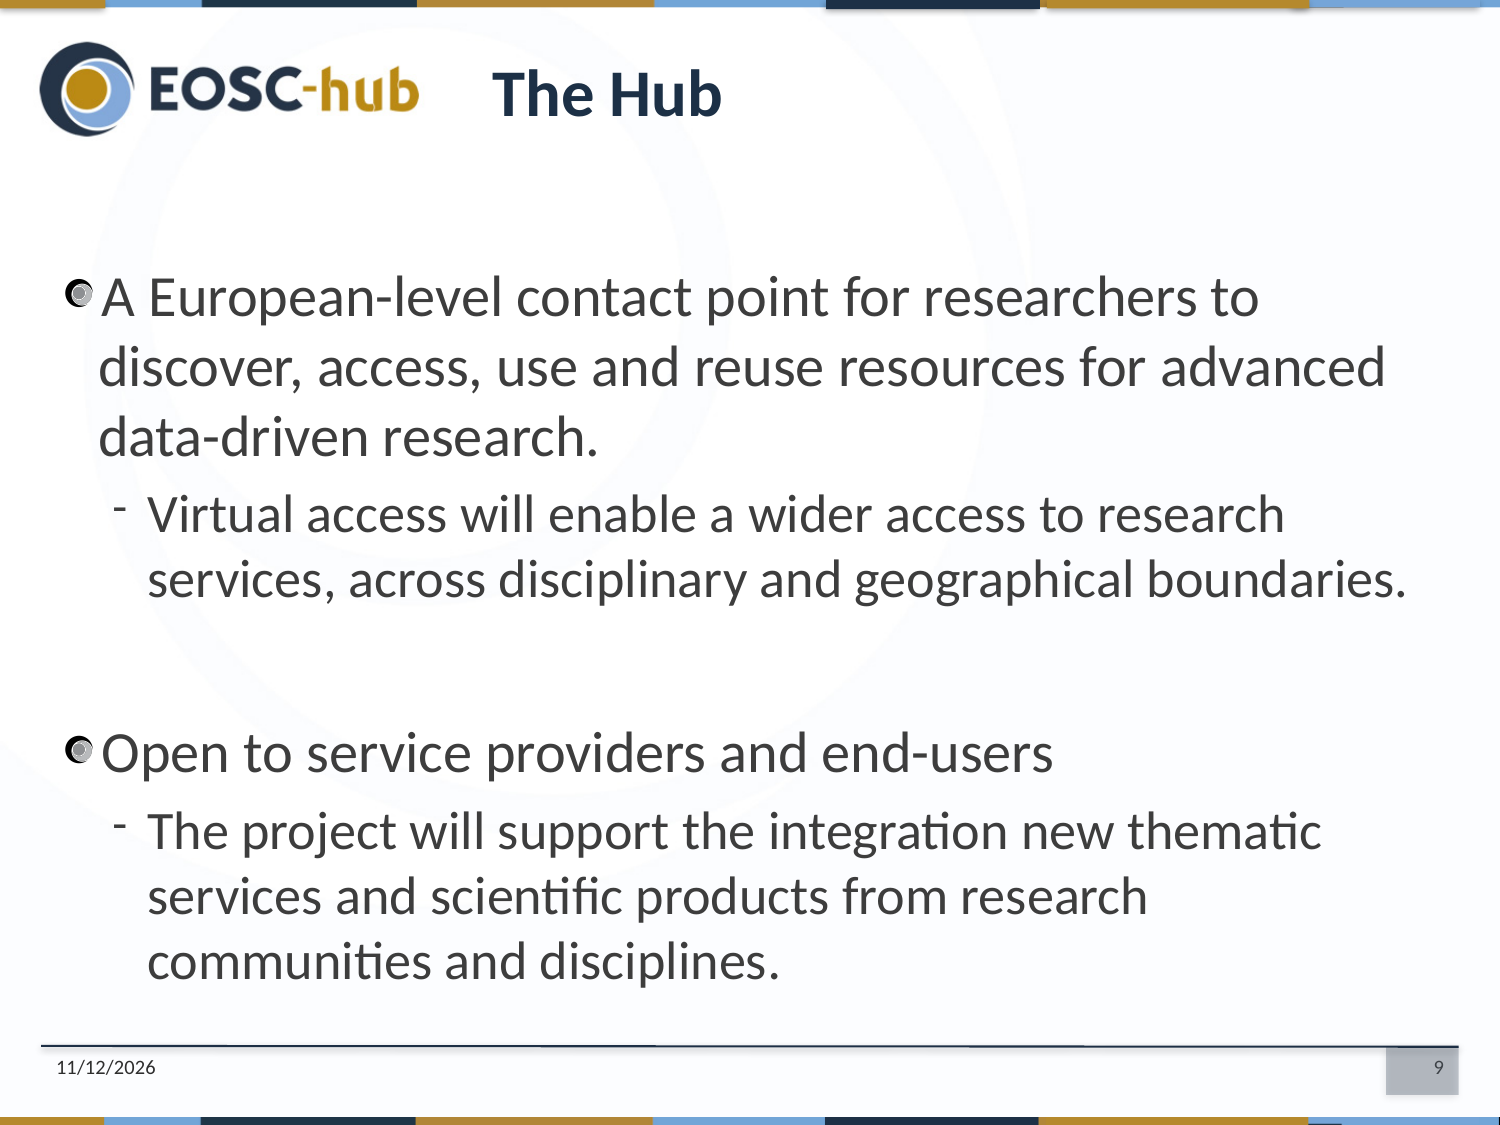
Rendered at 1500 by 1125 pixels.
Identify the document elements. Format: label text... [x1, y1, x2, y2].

picture [0, 0, 1500, 1125]
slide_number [41, 1047, 392, 1094]
list The Hub [477, 42, 1459, 185]
list A European-level contact point for researchers to discover, access, use and reuse resources for advanced data-driven research. Virtual access will enable a wider access to research services, across disciplinary and geographical boundaries. Open to service providers and end-users The project will support the integration new thematic services and scientific products from research communities and disciplines. [41, 250, 1459, 1047]
slide_number 9 [1074, 1047, 1459, 1094]
